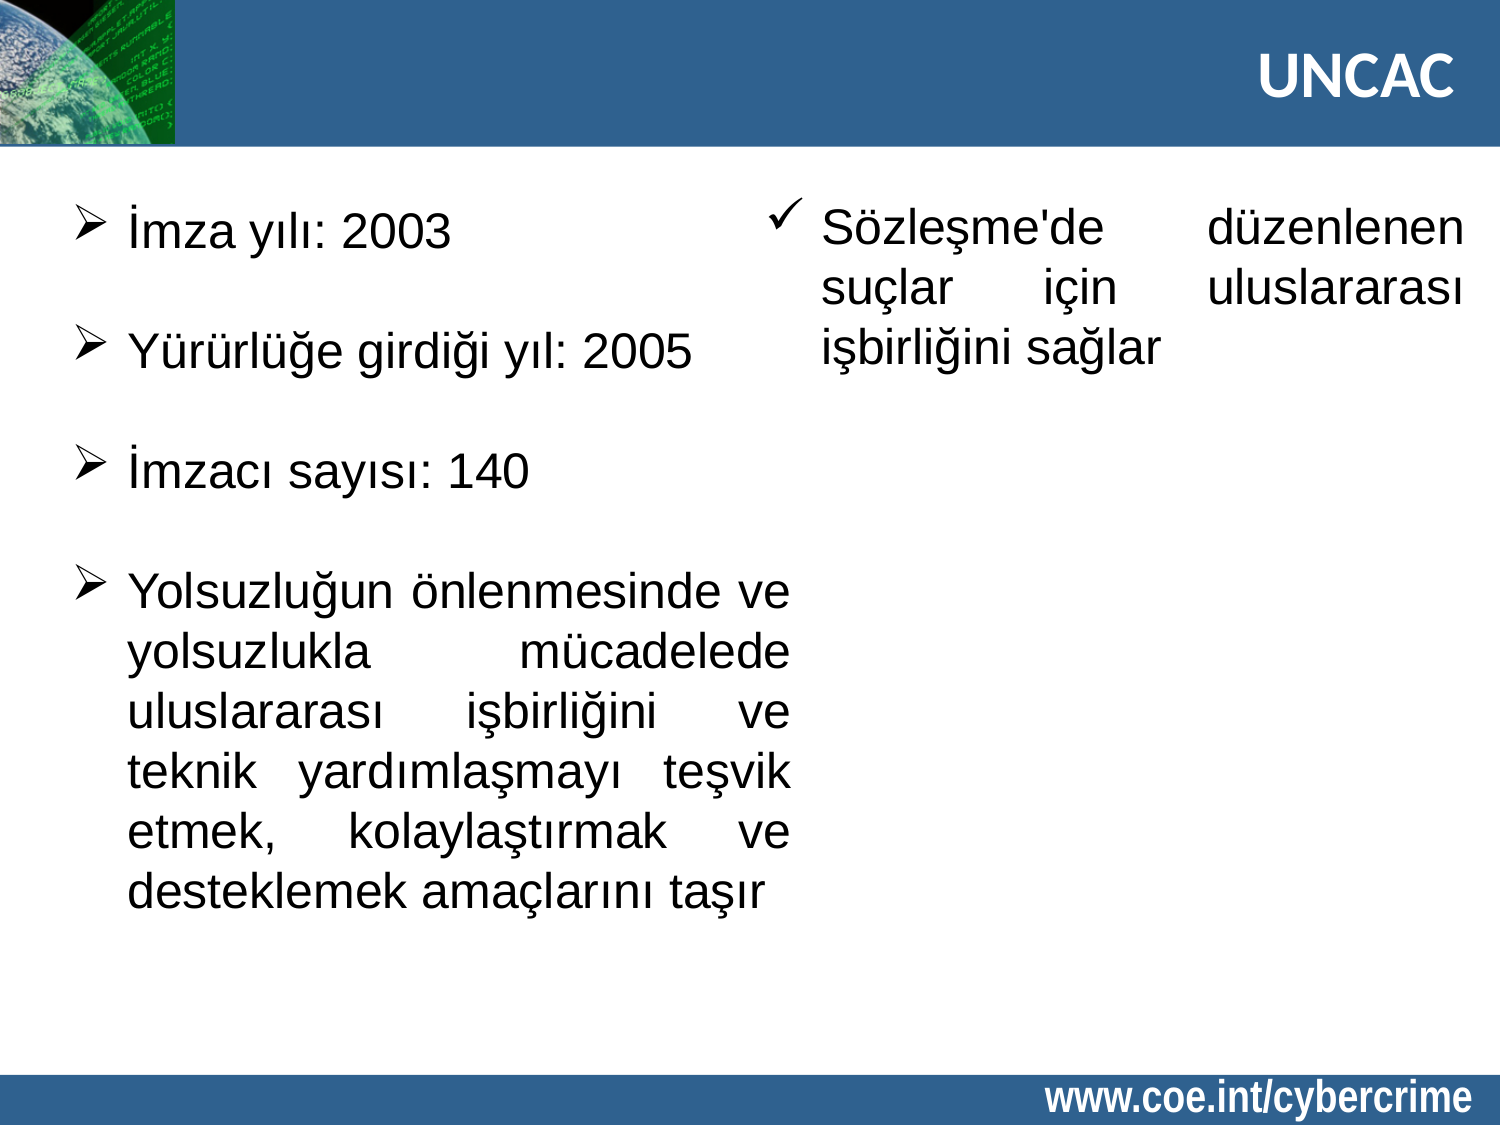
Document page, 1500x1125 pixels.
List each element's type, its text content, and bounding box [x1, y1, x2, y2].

text_box Sözleşme'de düzenlenen suçlar için uluslararası işbirliğini sağlar [749, 186, 1480, 382]
picture [0, 0, 175, 144]
text_box www.coe.int/cybercrime [1030, 1059, 1500, 1125]
text_box [0, 1073, 1030, 1125]
text_box İmza yılı: 2003 Yürürlüğe girdiği yıl: 2005 İmzacı sayısı: 140 Yolsuzluğun önlenmesinde ve yolsuzlukla mücadelede uluslararası işbirliğini ve teknik yardımlaşmayı teşvik etmek, kolaylaştırmak ve desteklemek amaçlarını taşır [56, 191, 807, 987]
text_box UNCAC [177, 0, 1500, 149]
